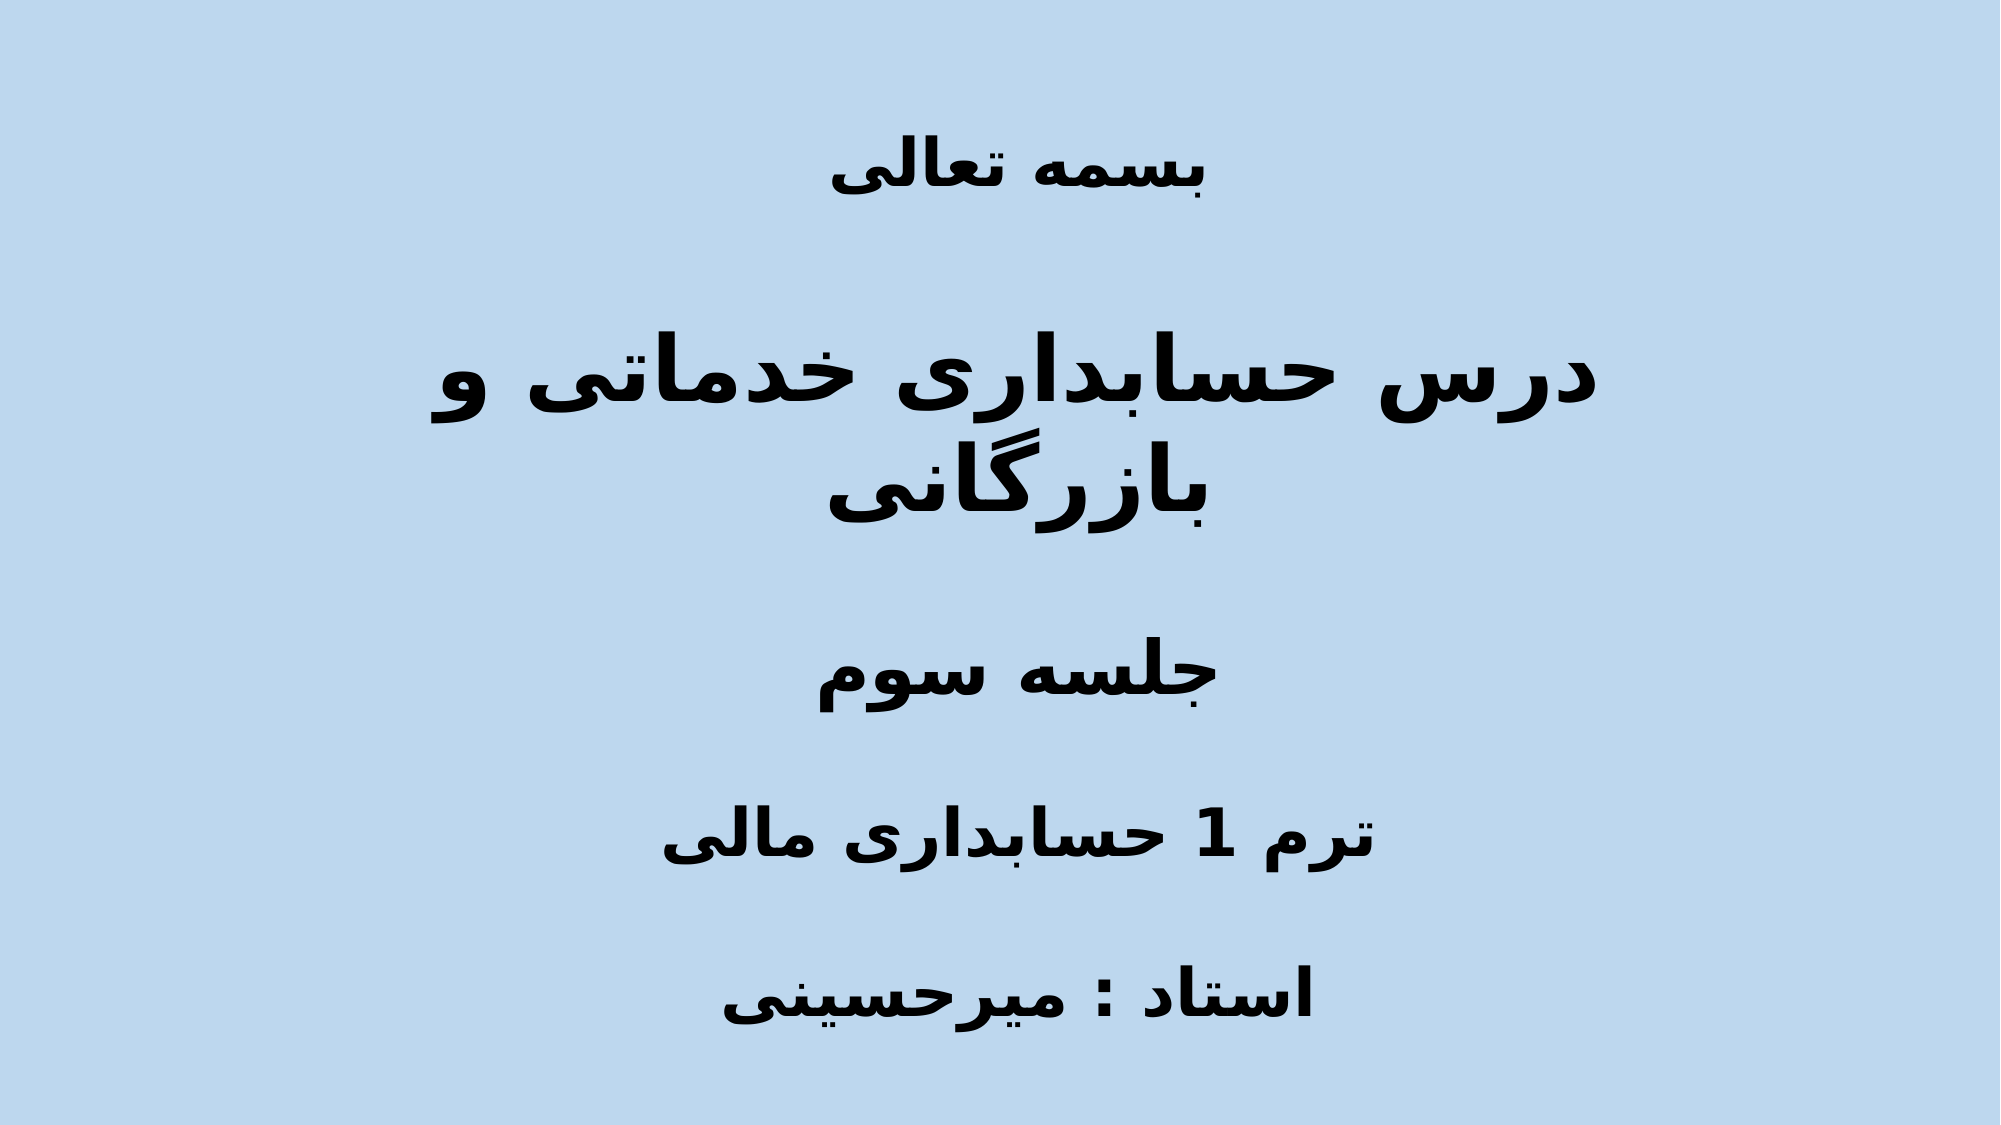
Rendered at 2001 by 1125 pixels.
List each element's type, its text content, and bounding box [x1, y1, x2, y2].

text_box بسمه تعالی درس حسابداری خدماتی و بازرگانی جلسه سوم ترم 1 حسابداری مالی استاد : میرحسینی [397, 112, 1641, 1037]
